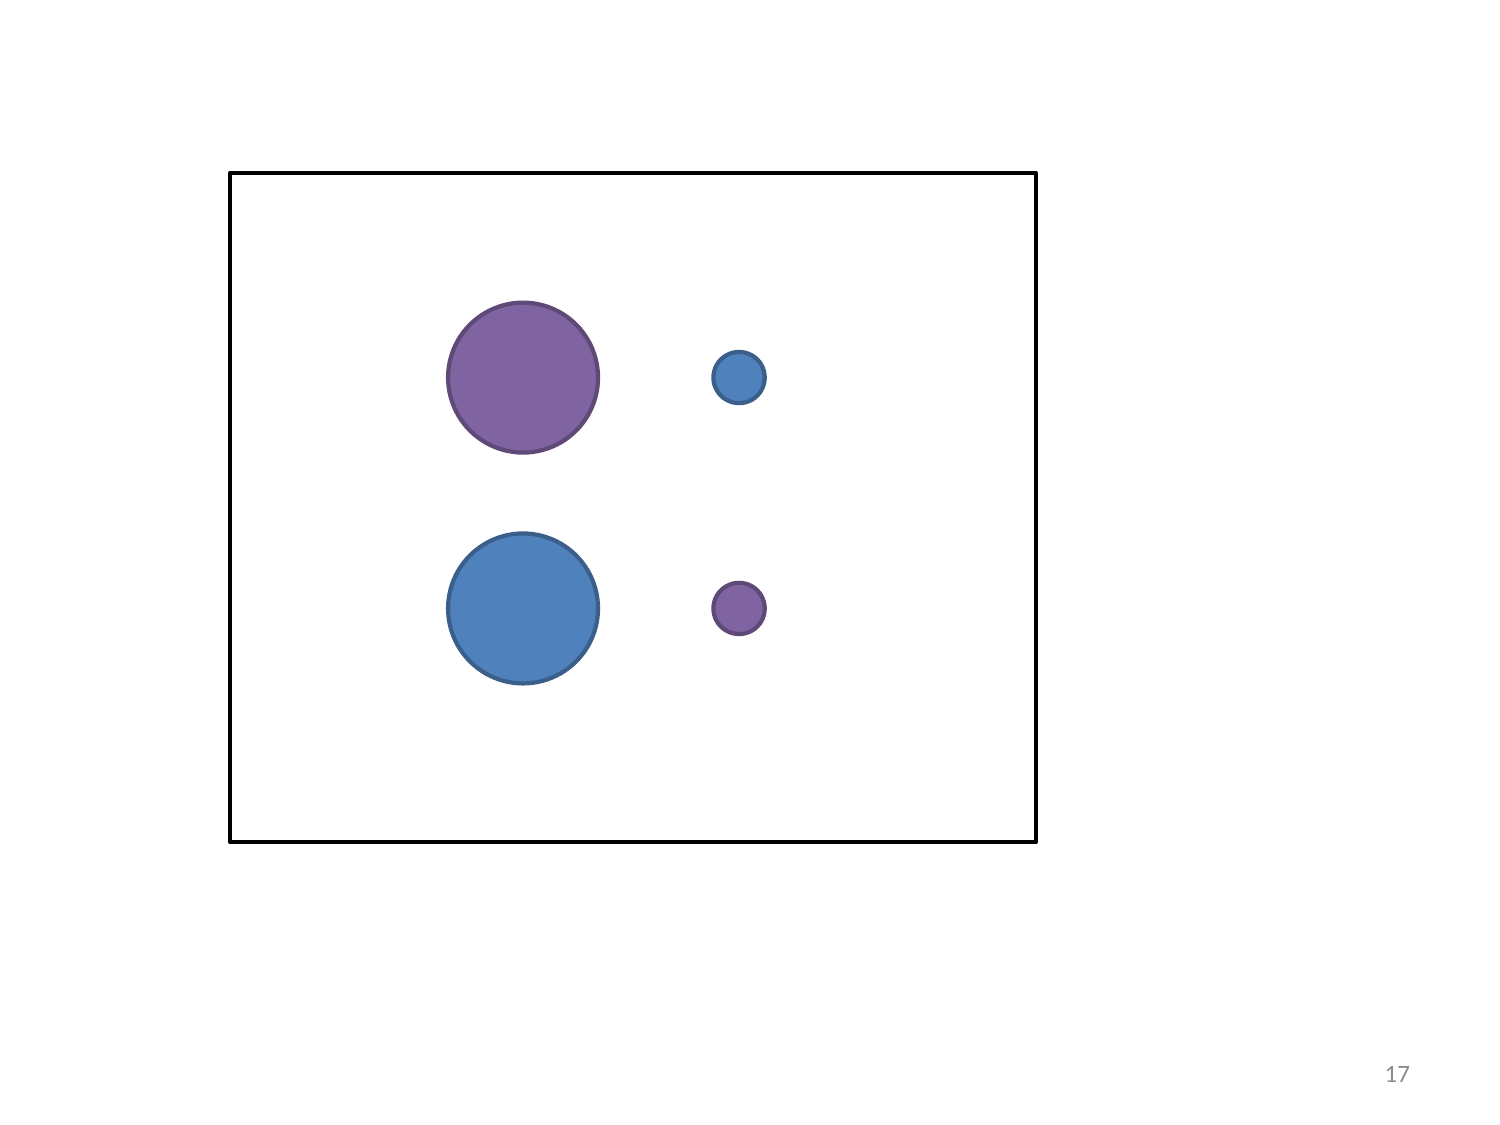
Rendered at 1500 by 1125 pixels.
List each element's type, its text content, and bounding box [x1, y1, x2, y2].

text_box [711, 580, 767, 637]
text_box [445, 300, 601, 455]
text_box [445, 531, 601, 686]
slide_number 17 [1074, 1042, 1425, 1103]
text_box [711, 349, 767, 406]
text_box [228, 171, 1038, 844]
